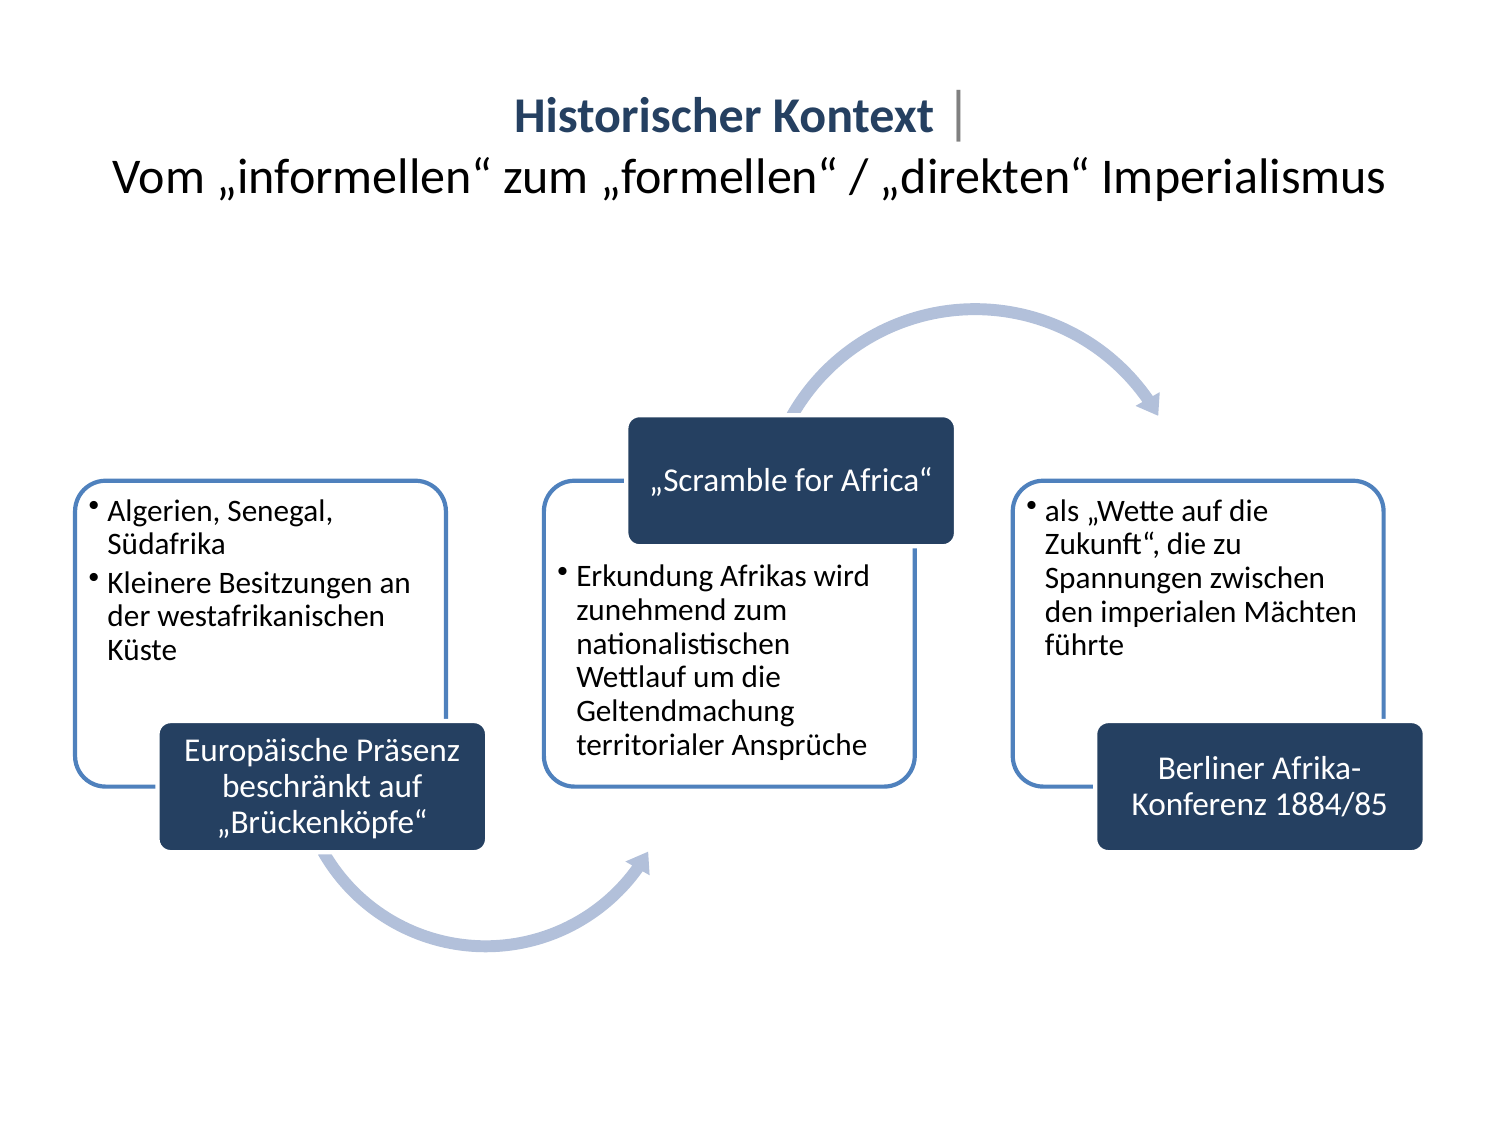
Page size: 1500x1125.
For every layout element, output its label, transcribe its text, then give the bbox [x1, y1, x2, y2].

title Historischer Kontext | Vom „informellen“ zum „formellen“ / „direkten“ Imperialismus [75, 45, 1425, 233]
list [74, 262, 1426, 1006]
